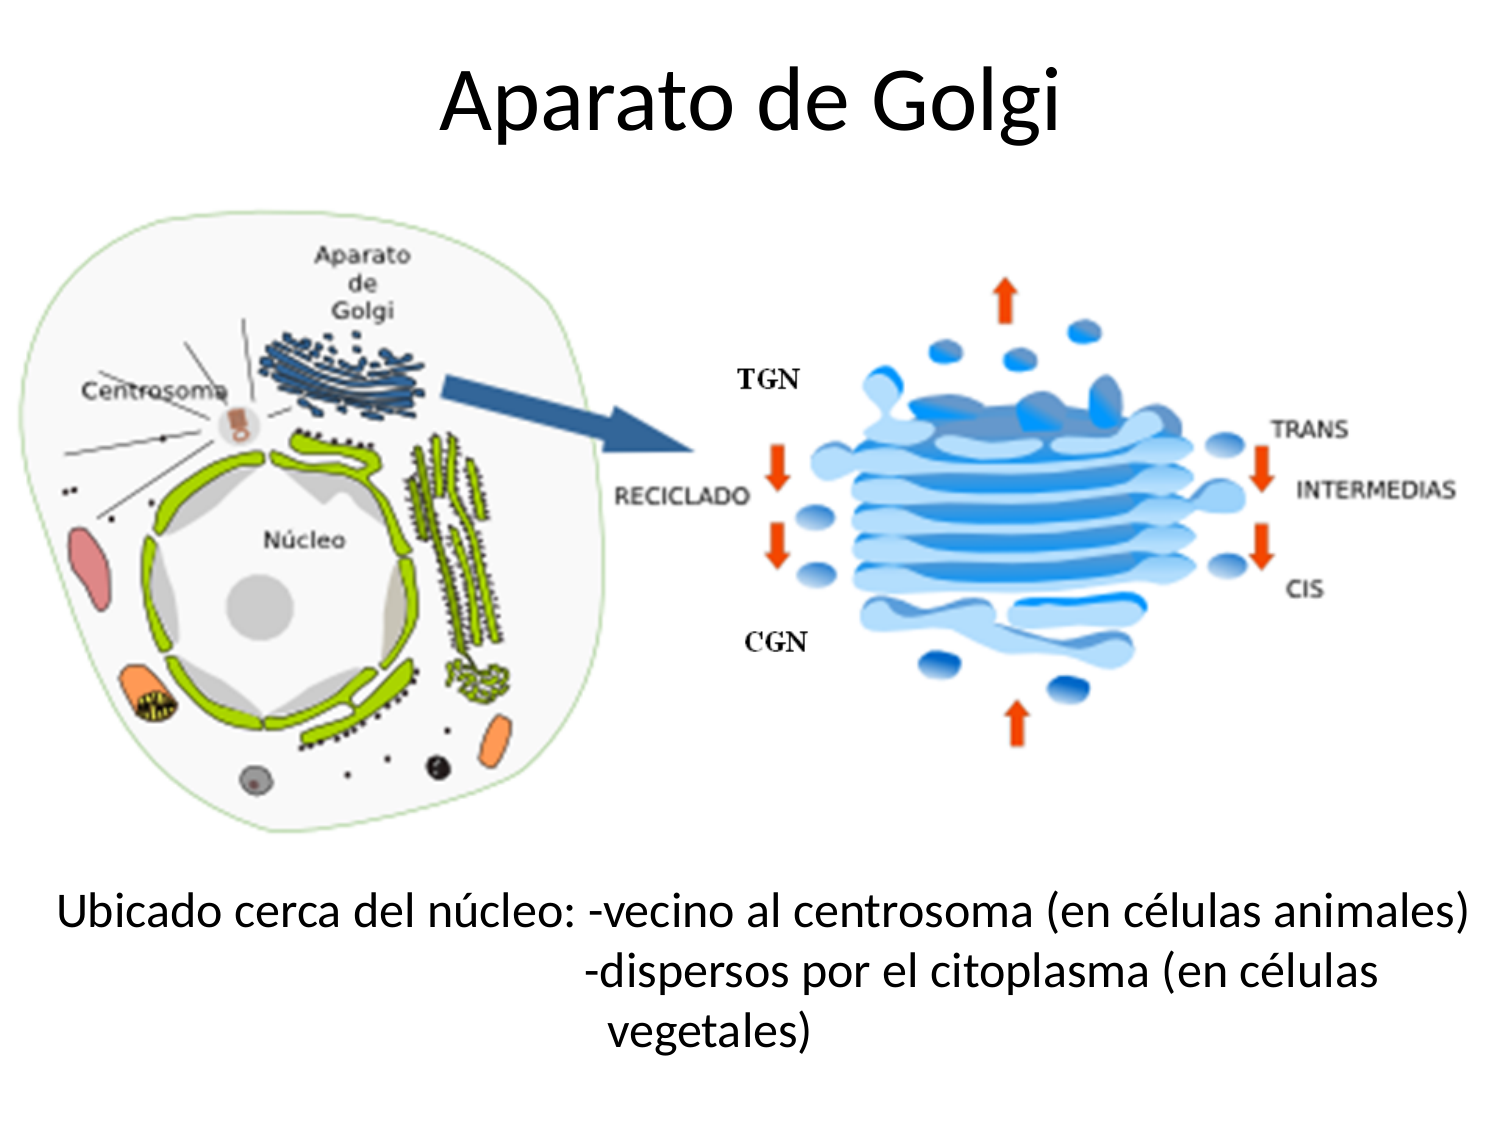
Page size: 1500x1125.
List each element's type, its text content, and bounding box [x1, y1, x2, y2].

text_box Ubicado cerca del núcleo: -vecino al centrosoma (en células animales) -dispersos por el citoplasma (en células vegetales) [41, 869, 1495, 1065]
picture [0, 178, 1477, 847]
title Aparato de Golgi [76, 0, 1427, 177]
